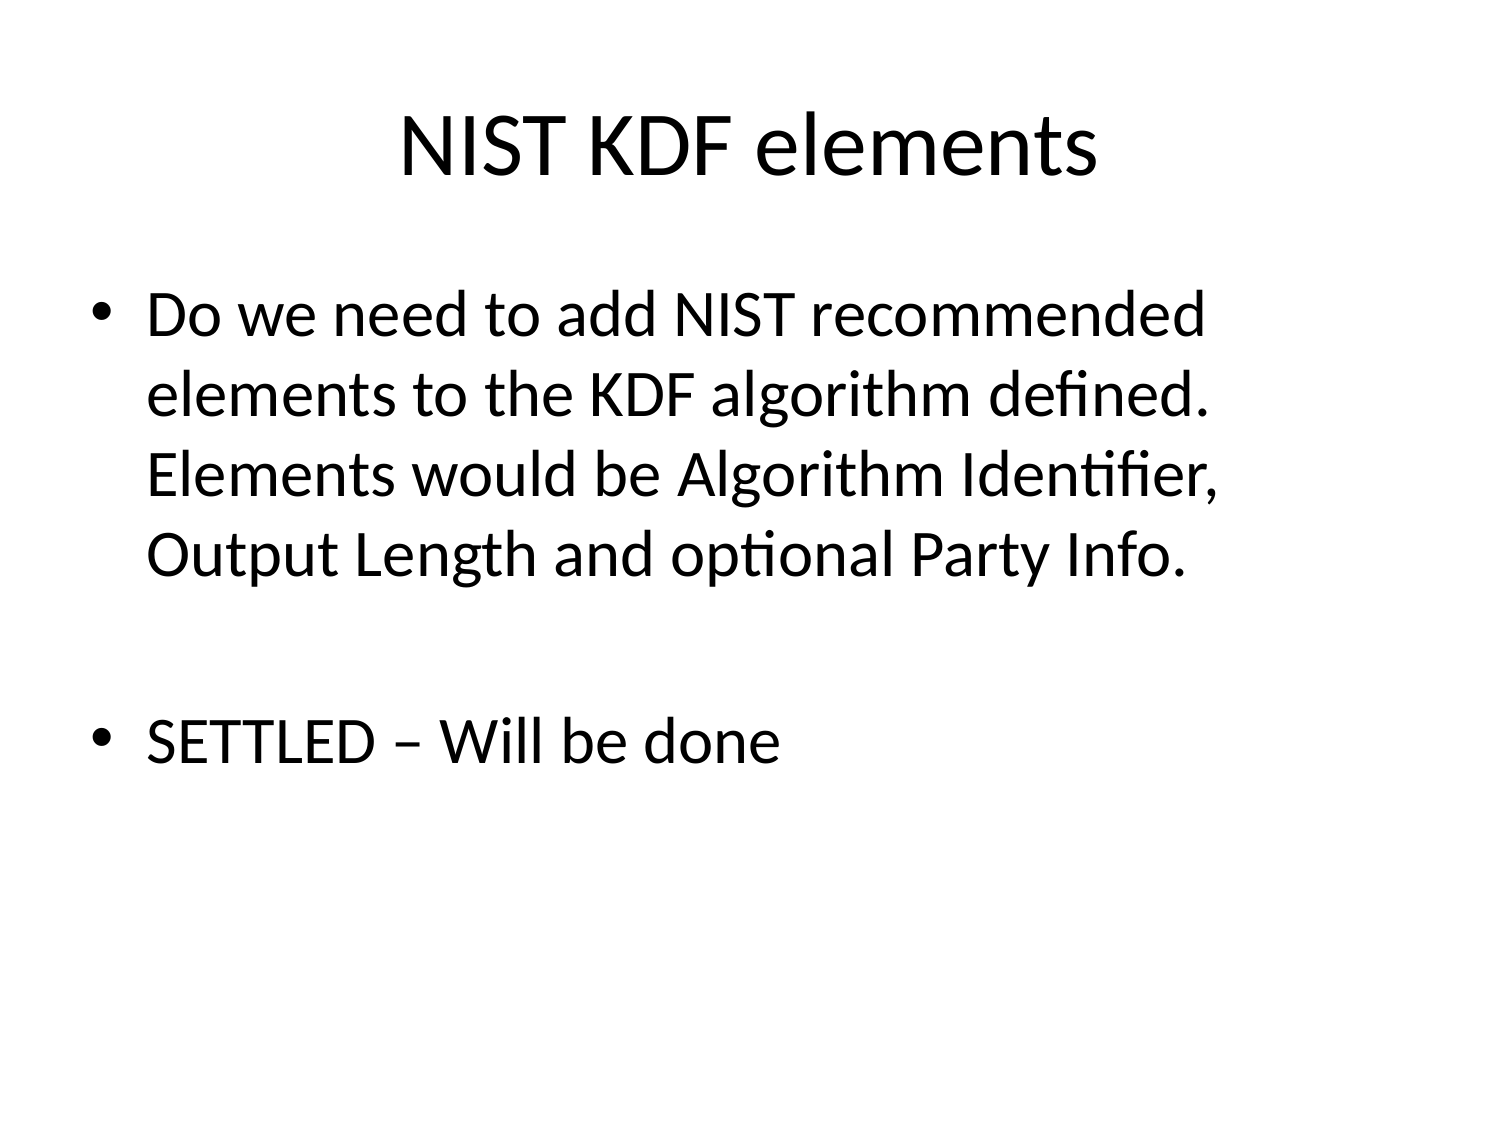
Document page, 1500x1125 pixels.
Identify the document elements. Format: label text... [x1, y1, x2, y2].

list Do we need to add NIST recommended elements to the KDF algorithm defined. Elements would be Algorithm Identifier, Output Length and optional Party Info. SETTLED – Will be done [75, 262, 1425, 1005]
title NIST KDF elements [75, 45, 1425, 233]
